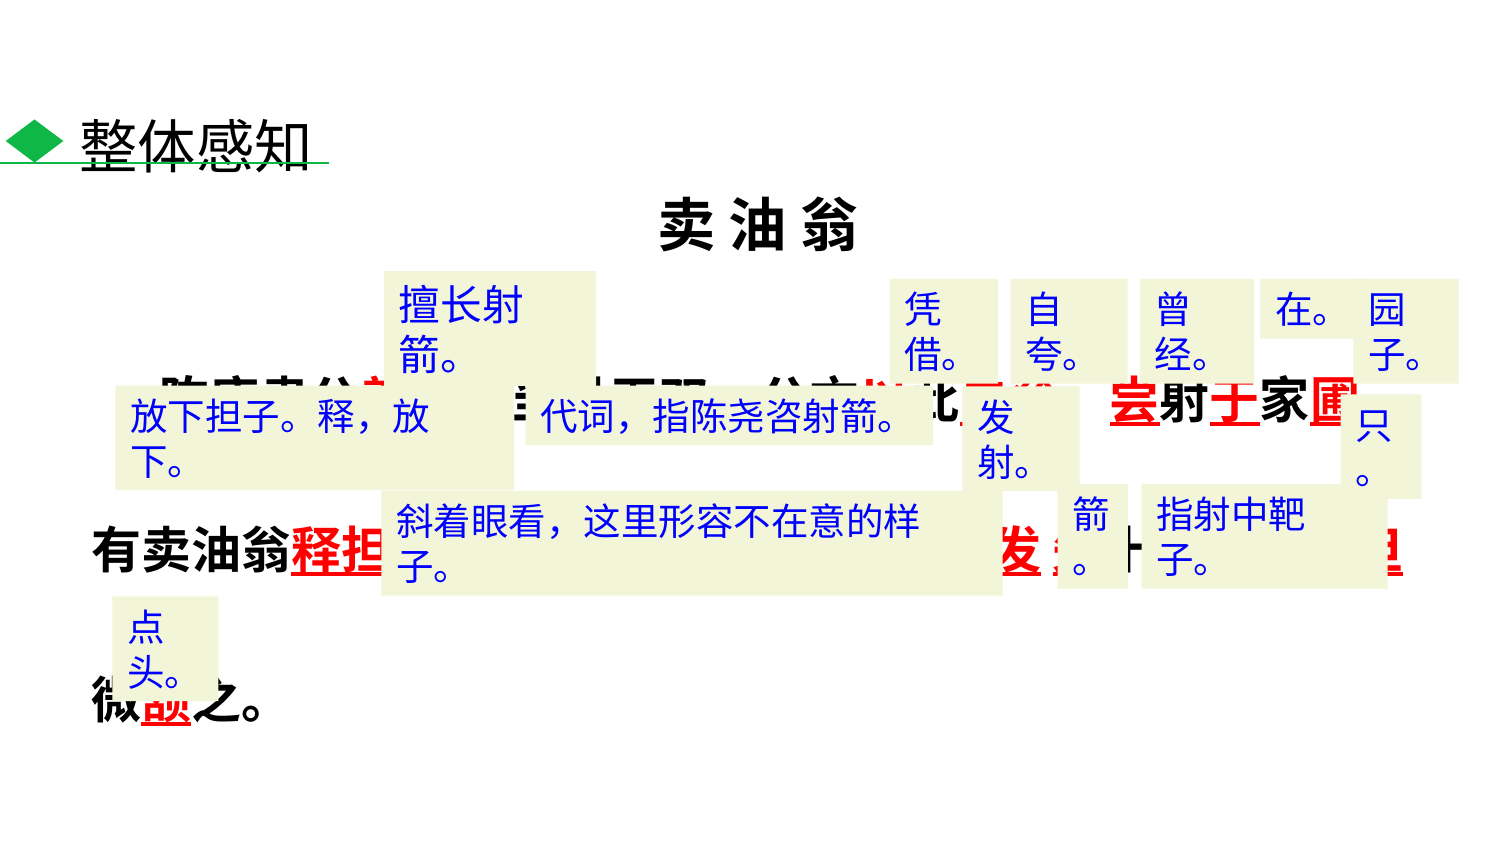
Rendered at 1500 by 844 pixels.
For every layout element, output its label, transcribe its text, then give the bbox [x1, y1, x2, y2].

text_box 曾经。 [1139, 278, 1255, 384]
text_box 凭借。 [889, 278, 999, 384]
text_box 自夸。 [1010, 278, 1128, 384]
text_box 发射。 [962, 386, 1080, 492]
text_box 园子。 [1353, 278, 1459, 384]
text_box 放下担子。释，放下。 [115, 385, 514, 491]
text_box 指射中靶子。 [1141, 483, 1388, 589]
text_box 只。 [1340, 394, 1422, 499]
text_box 擅长射箭。 [384, 271, 597, 386]
text_box 代词，指陈尧咨射箭。 [525, 385, 934, 446]
text_box 在。 [1260, 278, 1365, 339]
text_box 箭。 [1057, 483, 1128, 589]
text_box 卖 油 翁 [642, 180, 874, 265]
text_box 斜着眼看，这里形容不在意的样子。 [381, 490, 1003, 596]
text_box 点头。 [112, 596, 219, 702]
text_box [0, 102, 330, 189]
text_box 陈康肃公善射，当世无双，公亦以此自矜。尝射于家圃，有卖油翁释担而立，睨之久而不去。见其发 矢十中八九，但微颔之。 [76, 271, 1462, 736]
